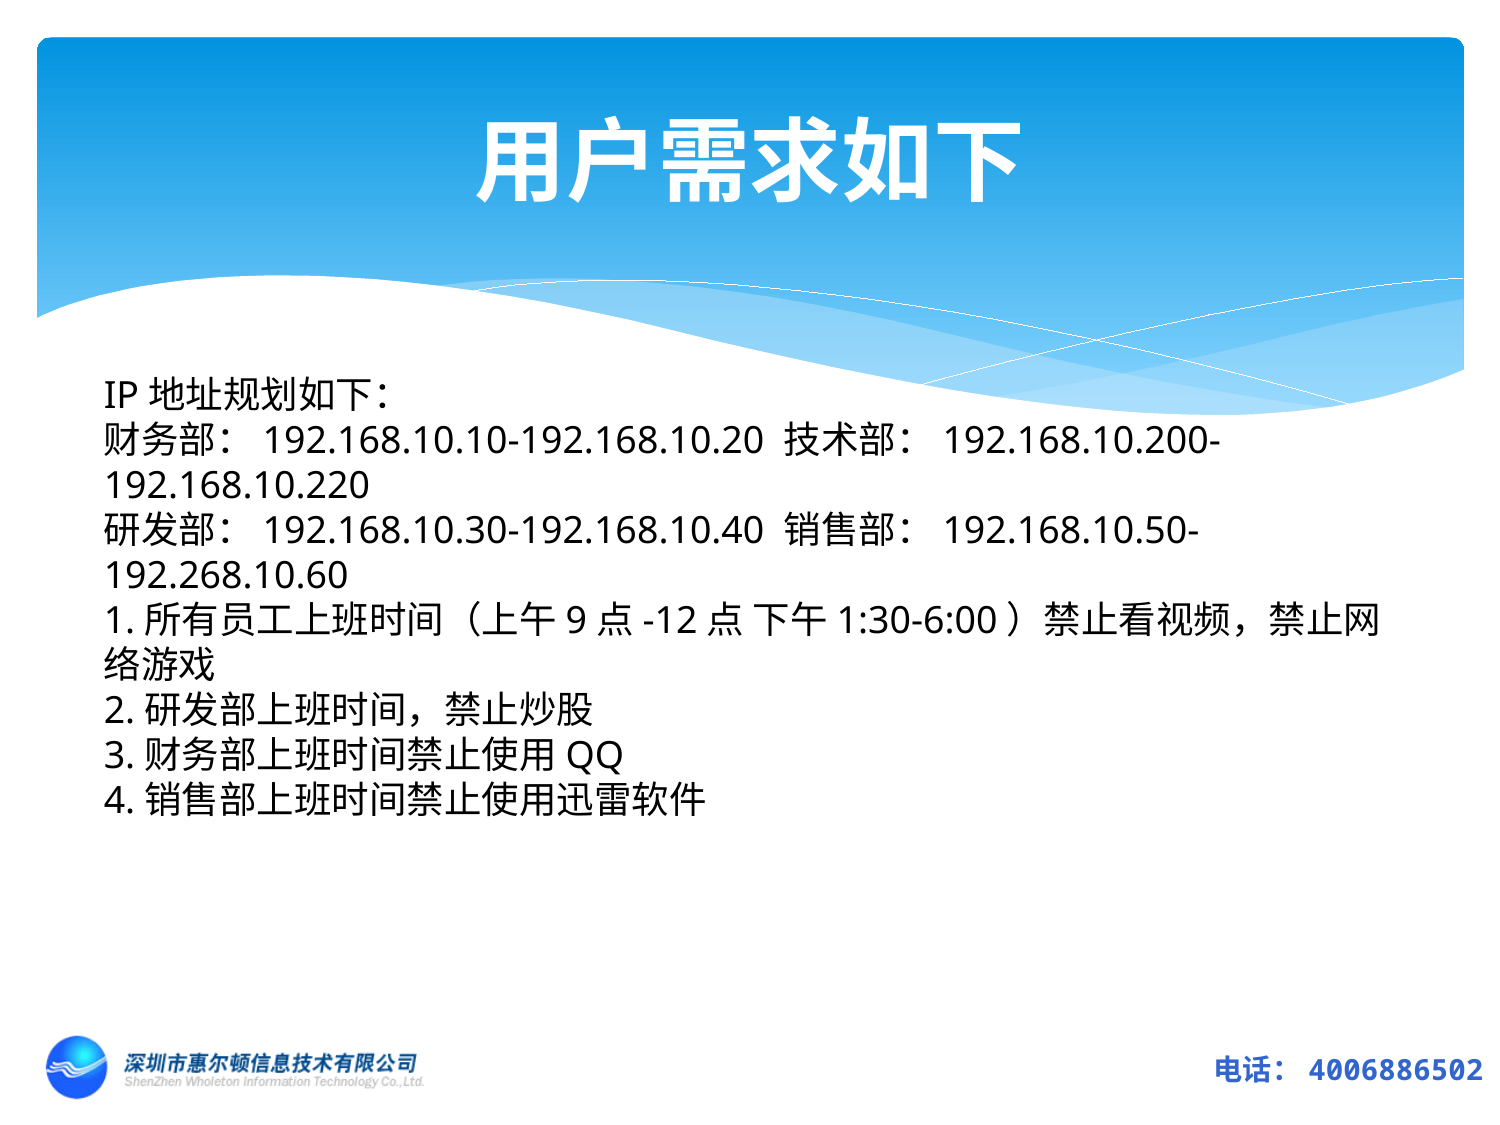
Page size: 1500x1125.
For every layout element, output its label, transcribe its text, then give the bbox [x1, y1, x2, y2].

title 用户需求如下 [74, 55, 1426, 262]
text_box IP地址规划如下： 财务部：192.168.10.10-192.168.10.20 技术部：192.168.10.200-192.168.10.220 研发部：192.168.10.30-192.168.10.40 销售部：192.168.10.50-192.268.10.60 1.所有员工上班时间（上午9点-12点 下午1:30-6:00）禁止看视频，禁止网络游戏 2.研发部上班时间，禁止炒股 3.财务部上班时间禁止使用QQ 4.销售部上班时间禁止使用迅雷软件 [88, 363, 1425, 828]
picture [24, 1024, 438, 1110]
